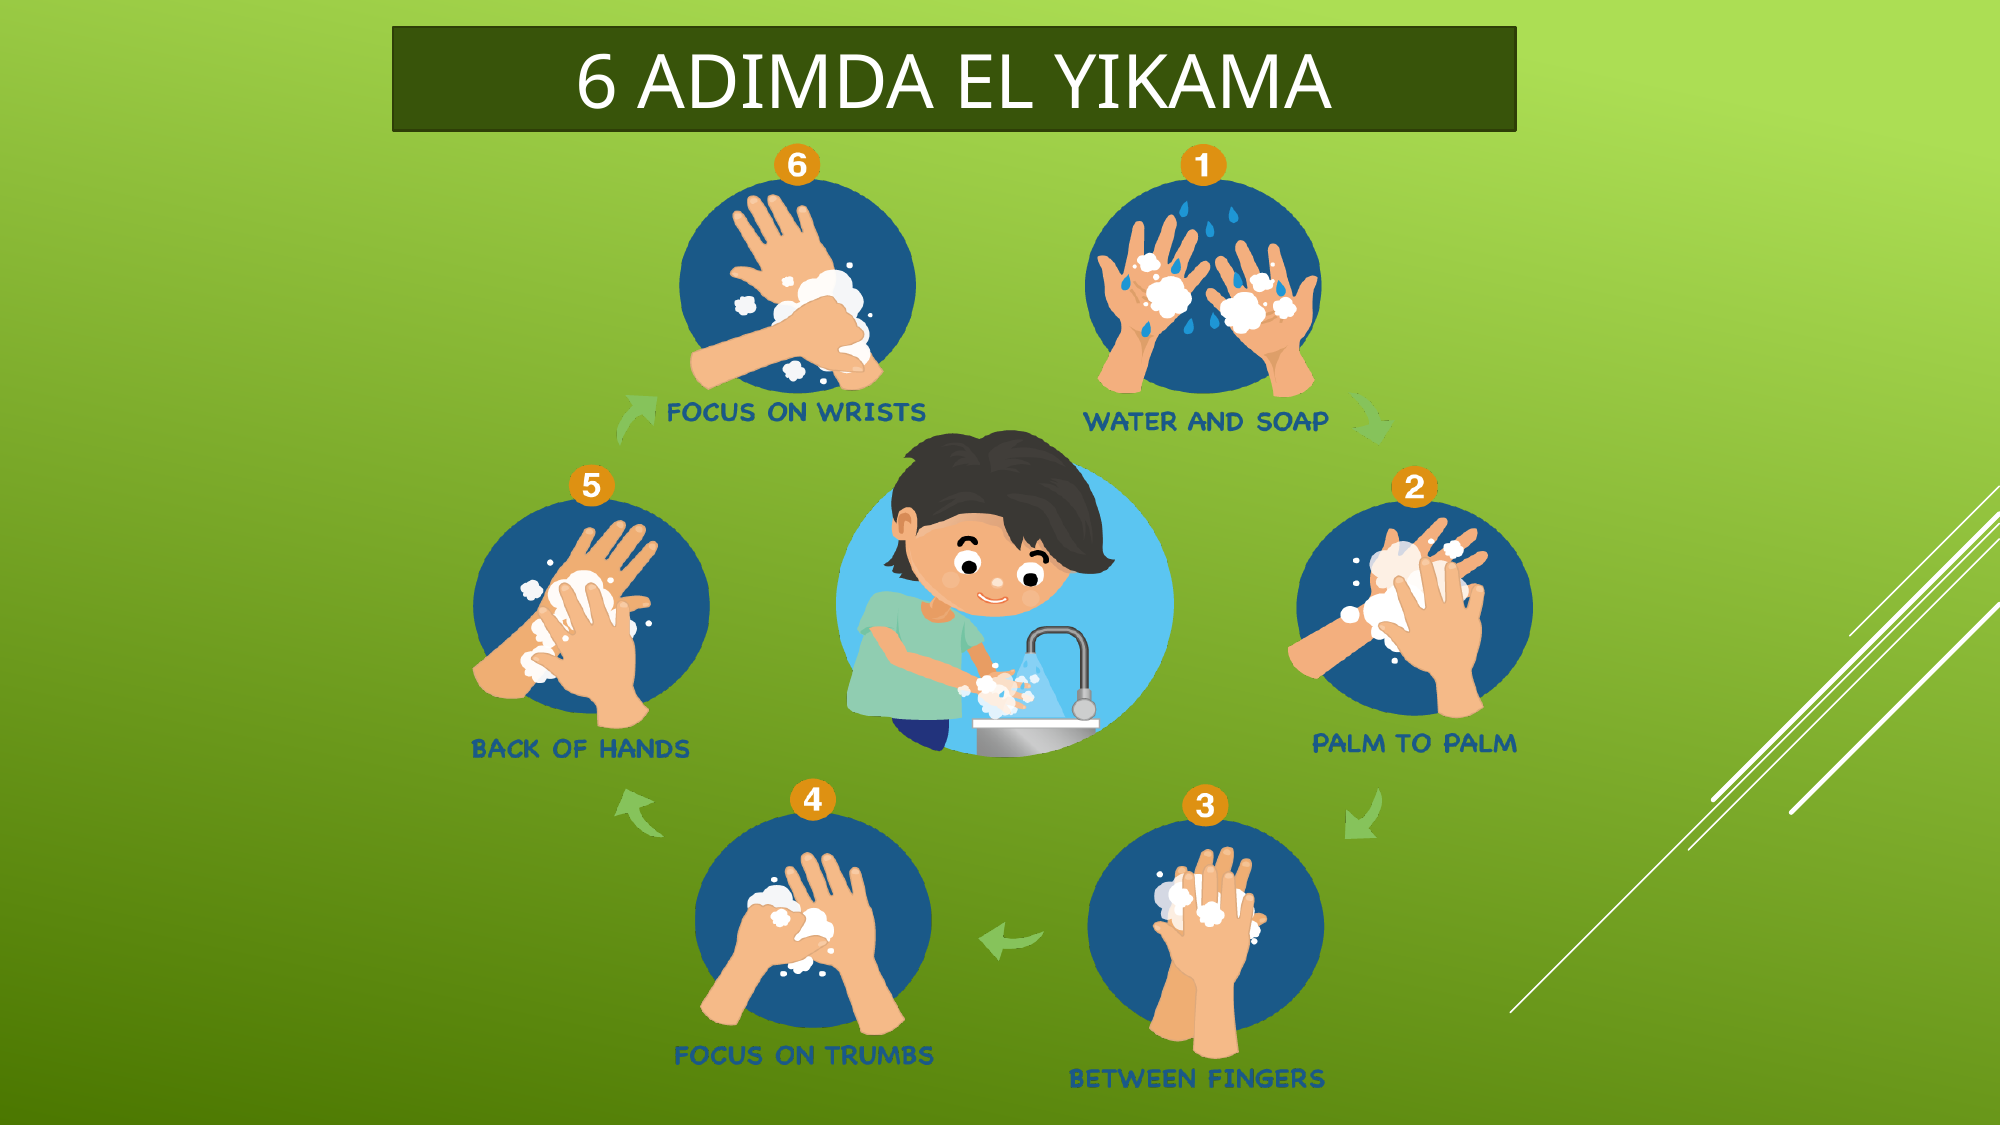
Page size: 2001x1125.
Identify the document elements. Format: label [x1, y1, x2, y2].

picture [392, 0, 1608, 1125]
